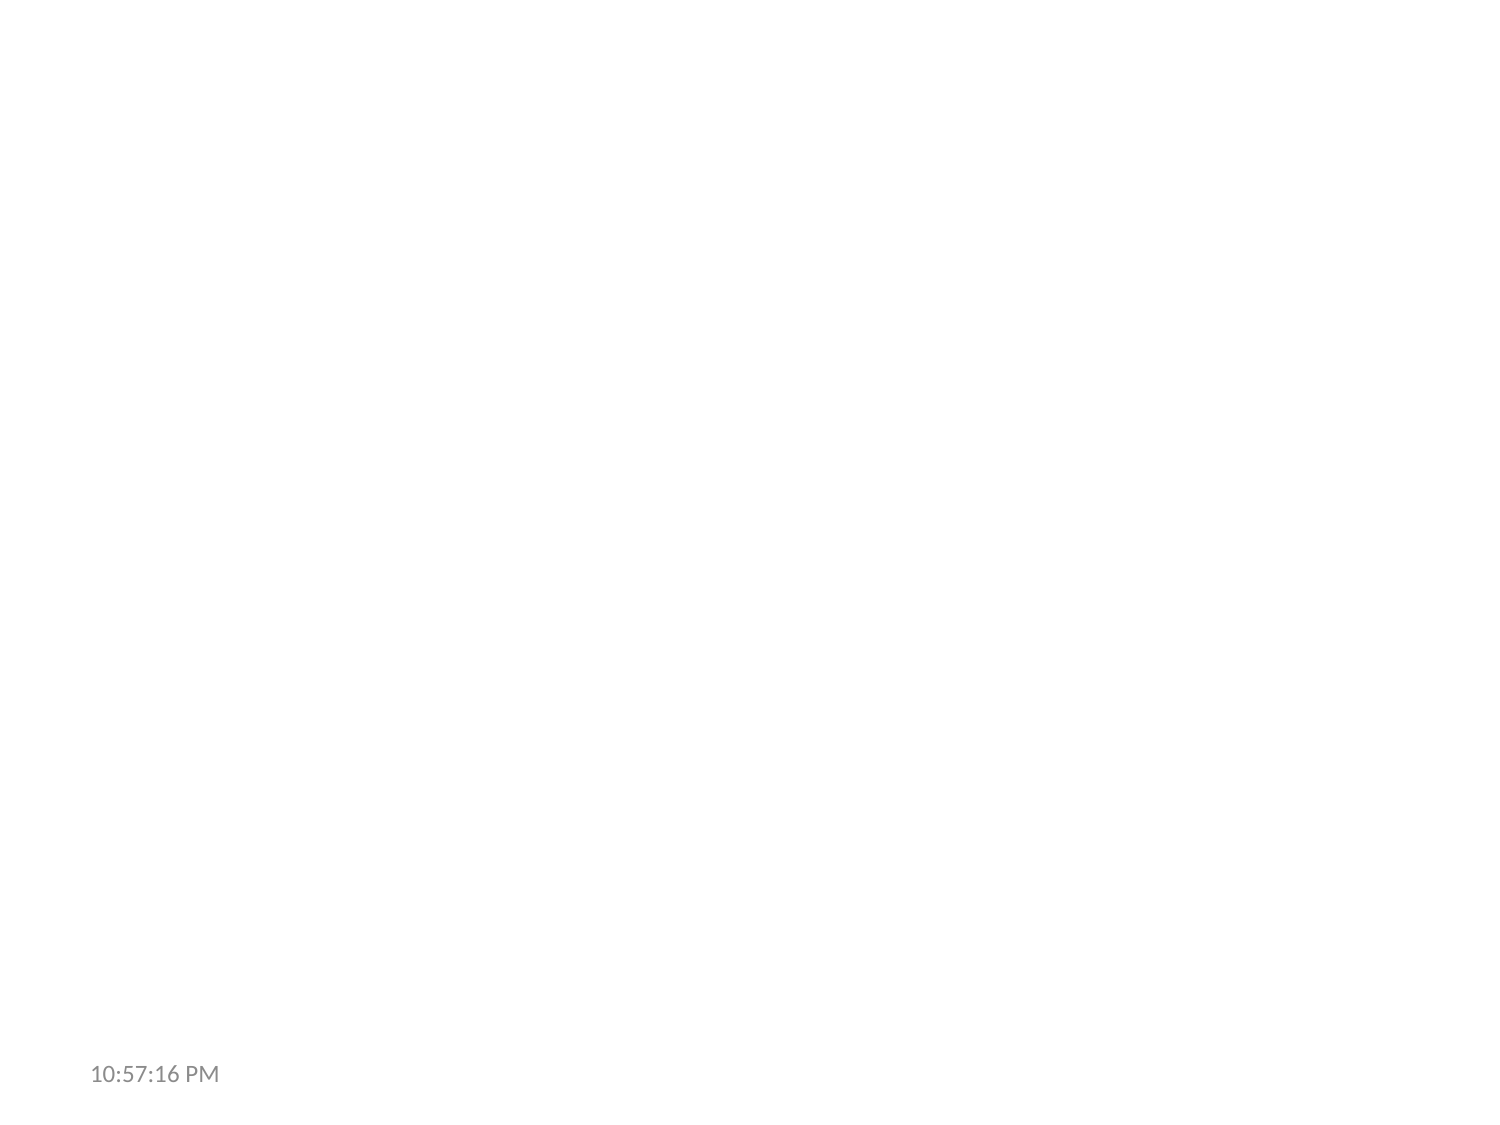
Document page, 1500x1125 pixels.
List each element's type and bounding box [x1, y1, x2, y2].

slide_number [75, 1042, 425, 1103]
